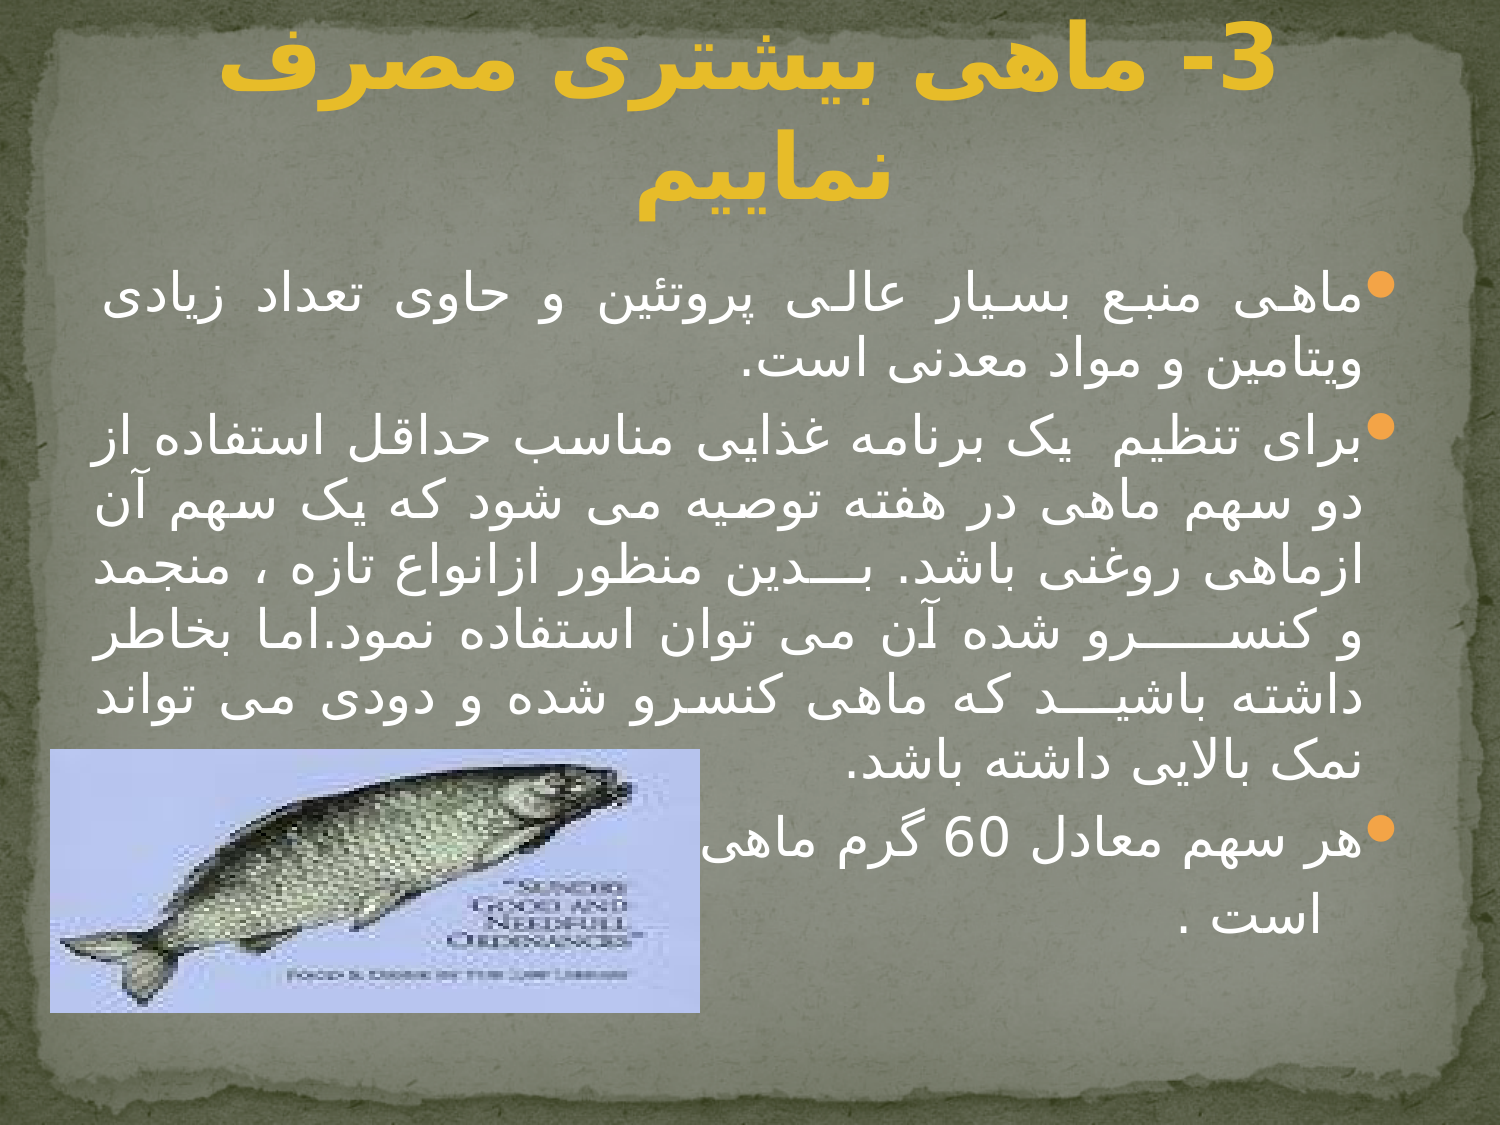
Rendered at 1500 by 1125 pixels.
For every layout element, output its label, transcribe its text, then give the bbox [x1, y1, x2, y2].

list ماهی منبع بسیار عالی پروتئین و حاوی تعداد زیادی ویتامین و مواد معدنی است. برای تنظیم یک برنامه غذایی مناسب حداقل استفاده از دو سهم ماهی در هفته توصیه می شود که یک سهم آن ازماهی روغنی باشد. بـــدین منظور ازانواع تازه ، منجمد و کنســـــرو شده آن می توان استفاده نمود.اما بخاطر داشته باشیـــد که ماهی کنسرو شده و دودی می تواند نمک بالایی داشته باشد. هر سهم معادل 60 گرم ماهی پخته است . [74, 249, 1426, 1001]
title 3- ماهی بیشتری مصرف نماییم [74, 24, 1425, 225]
picture [50, 749, 700, 1013]
